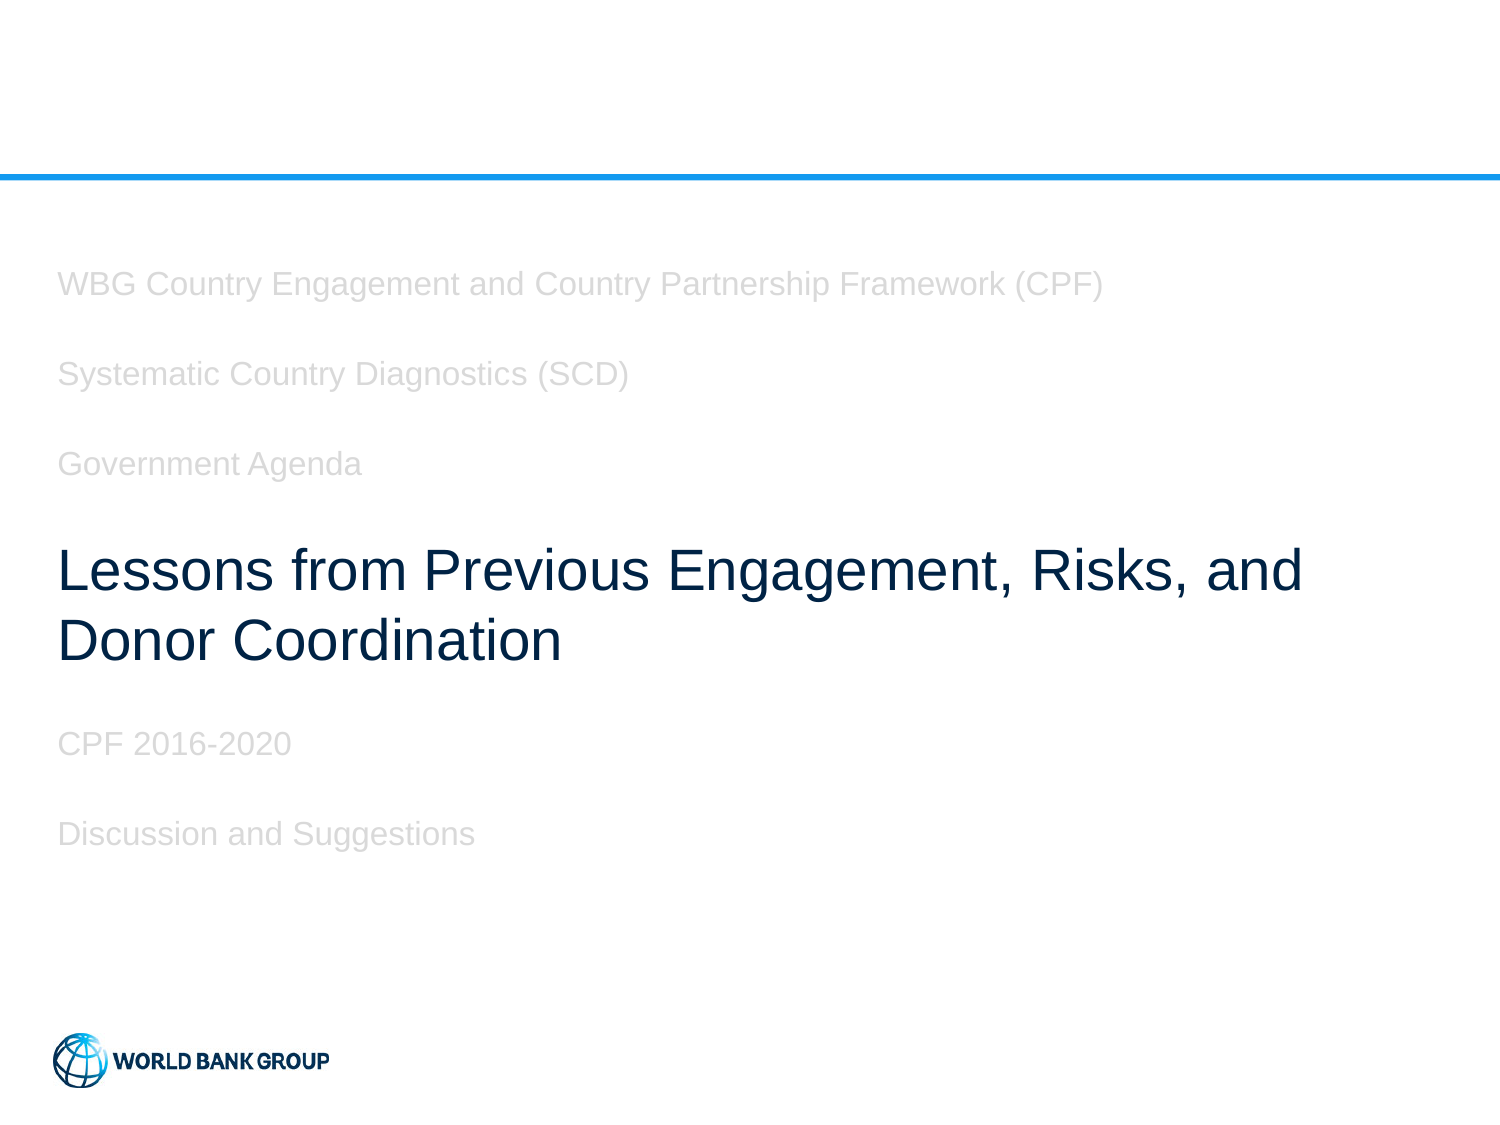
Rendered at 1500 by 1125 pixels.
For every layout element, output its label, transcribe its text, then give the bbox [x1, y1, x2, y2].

picture [0, 174, 1500, 180]
picture [53, 1033, 329, 1088]
list WBG Country Engagement and Country Partnership Framework (CPF) Systematic Country Diagnostics (SCD) Government Agenda Lessons from Previous Engagement, Risks, and Donor Coordination CPF 2016-2020 Discussion and Suggestions [57, 262, 1448, 1020]
picture [69, 1043, 79, 1050]
picture [77, 1045, 85, 1055]
